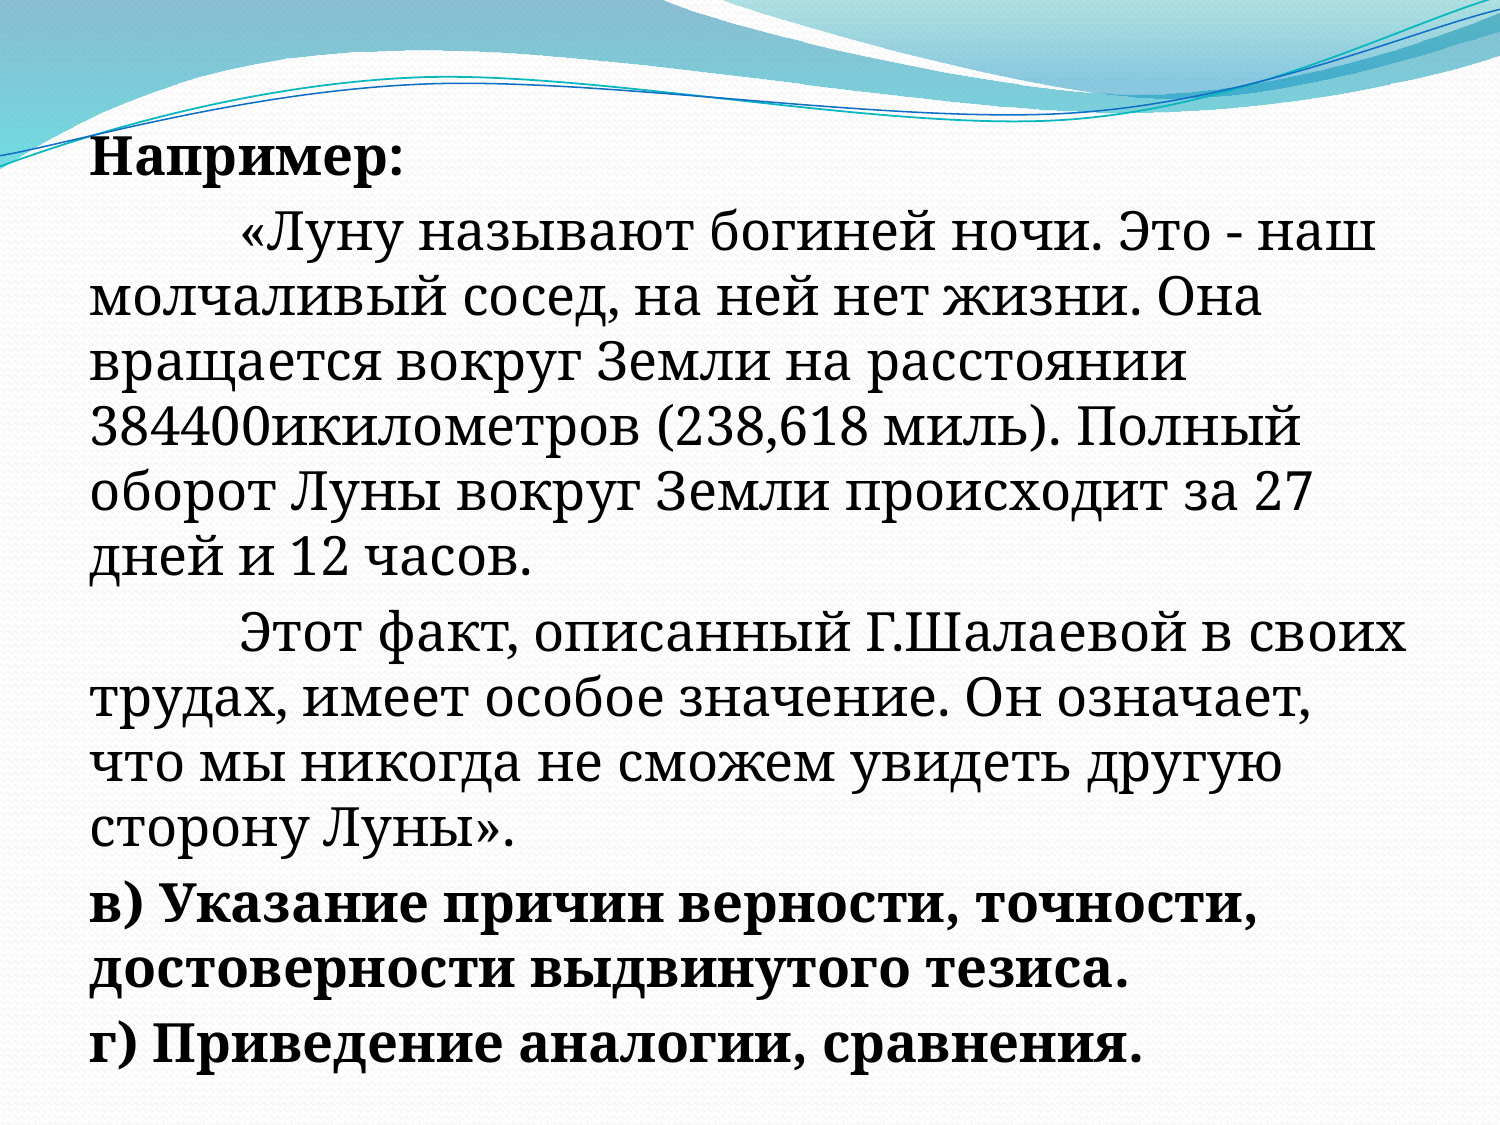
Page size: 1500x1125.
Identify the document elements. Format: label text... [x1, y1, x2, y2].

list Например: «Луну называют богиней ночи. Это - наш молчаливый сосед, на ней нет жизни. Она вращается вокруг Земли на расстоянии 384400икилометров (238,618 миль). Полный оборот Луны вокруг Земли происходит за 27 дней и 12 часов. Этот факт, описанный Г.Шалаевой в своих трудах, имеет особое значение. Он означает, что мы никогда не сможем увидеть другую сторону Луны». в) Указание причин верности, точности, достоверности выдвинутого тезиса. г) Приведение аналогии, сравнения. [75, 113, 1425, 1038]
